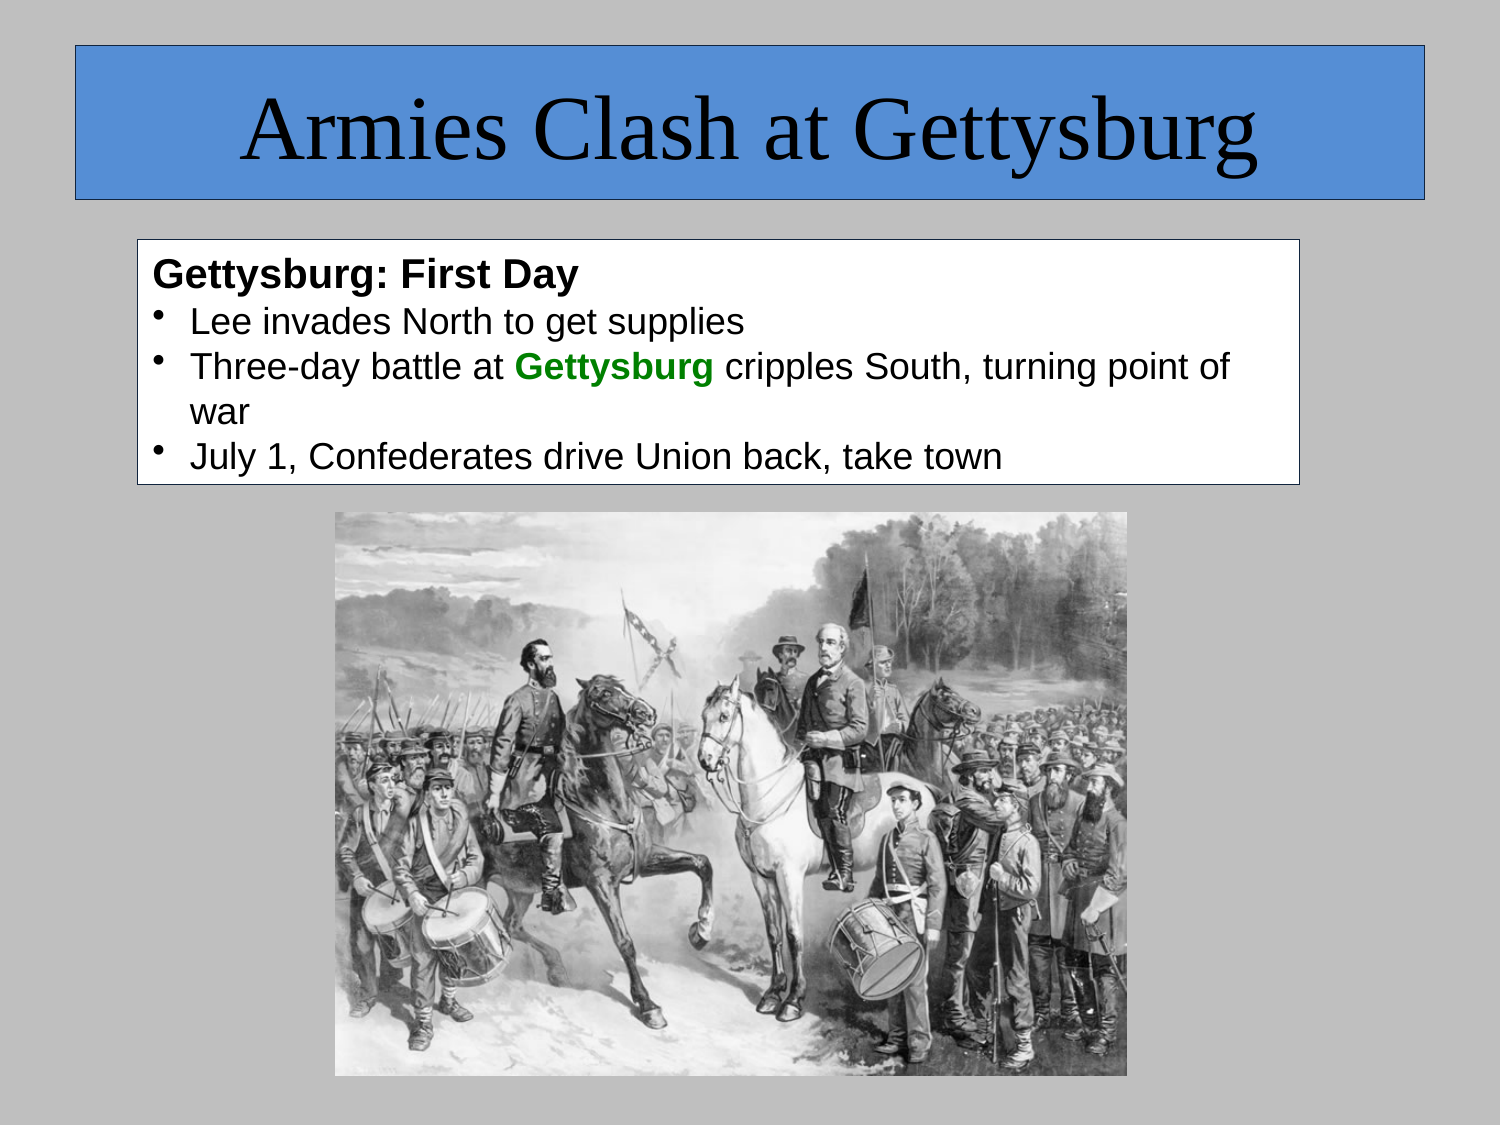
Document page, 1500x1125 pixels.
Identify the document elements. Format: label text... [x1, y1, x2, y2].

picture [335, 512, 1127, 1077]
text_box Gettysburg: First Day Lee invades North to get supplies Three-day battle at Gettysburg cripples South, turning point of war July 1, Confederates drive Union back, take town [137, 239, 1300, 485]
title Armies Clash at Gettysburg [75, 45, 1425, 200]
